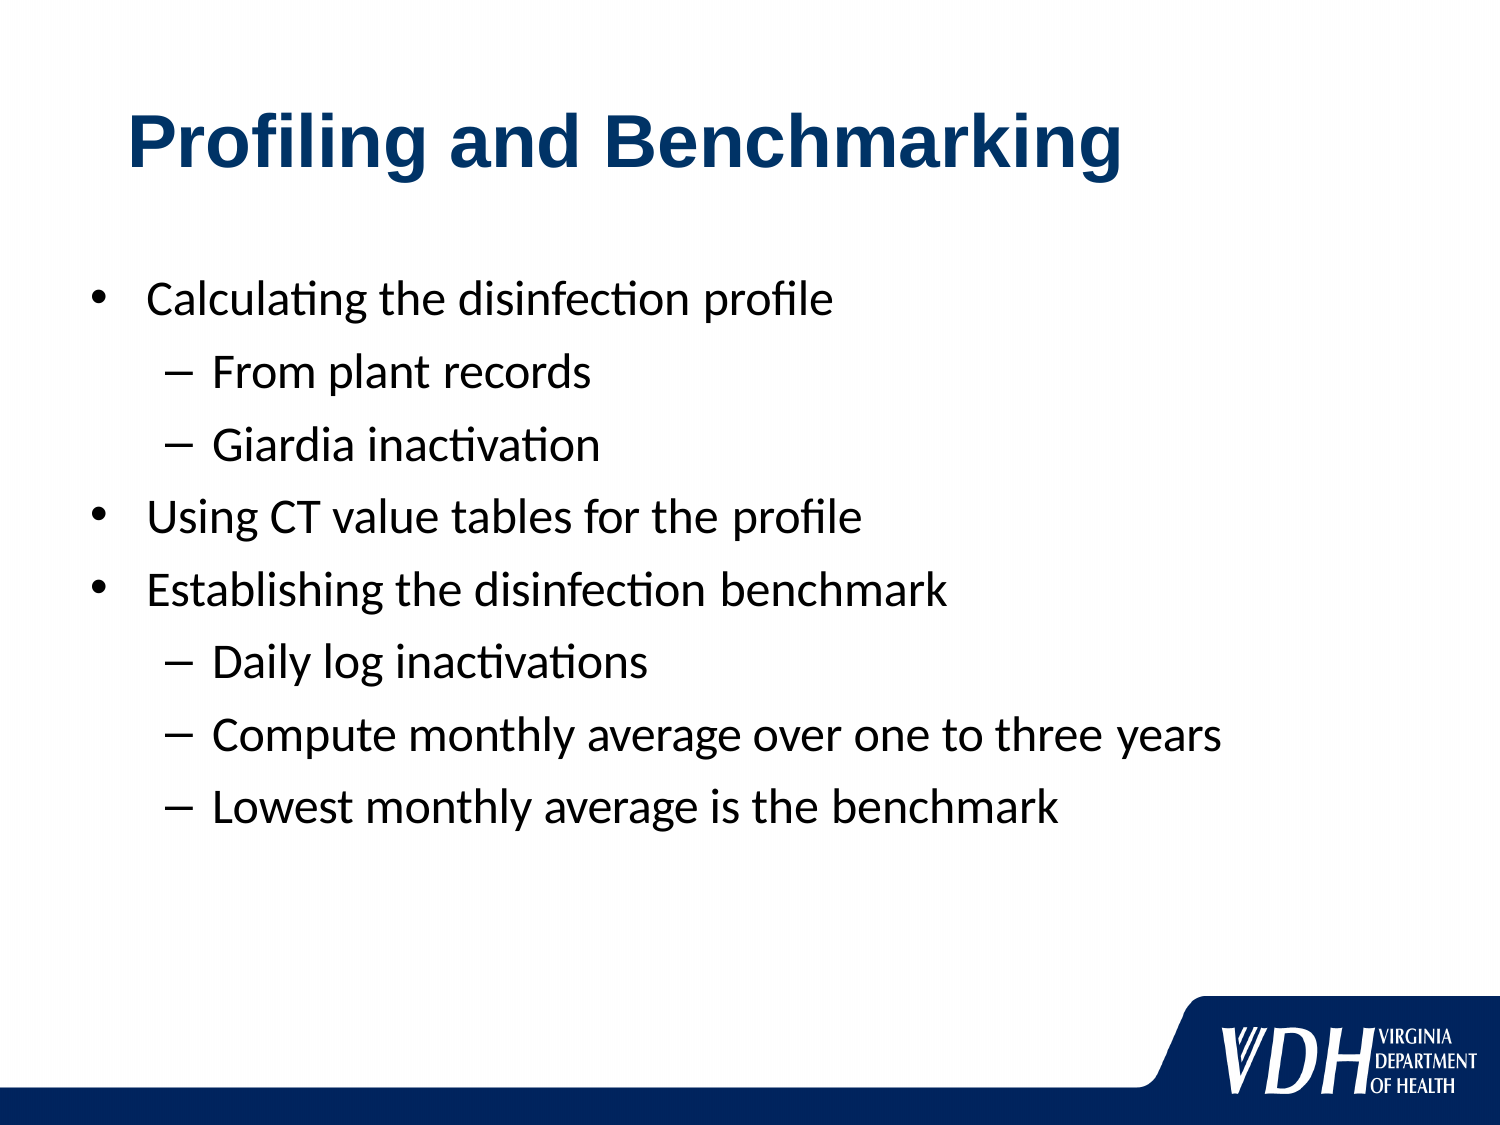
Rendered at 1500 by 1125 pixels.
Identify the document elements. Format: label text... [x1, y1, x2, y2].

title Profiling and Benchmarking [125, 40, 1180, 231]
picture [0, 0, 1500, 1125]
text_box Calculating the disinfection profile From plant records Giardia inactivation Using CT value tables for the profile Establishing the disinfection benchmark Daily log inactivations Compute monthly average over one to three years Lowest monthly average is the benchmark [87, 248, 1404, 834]
